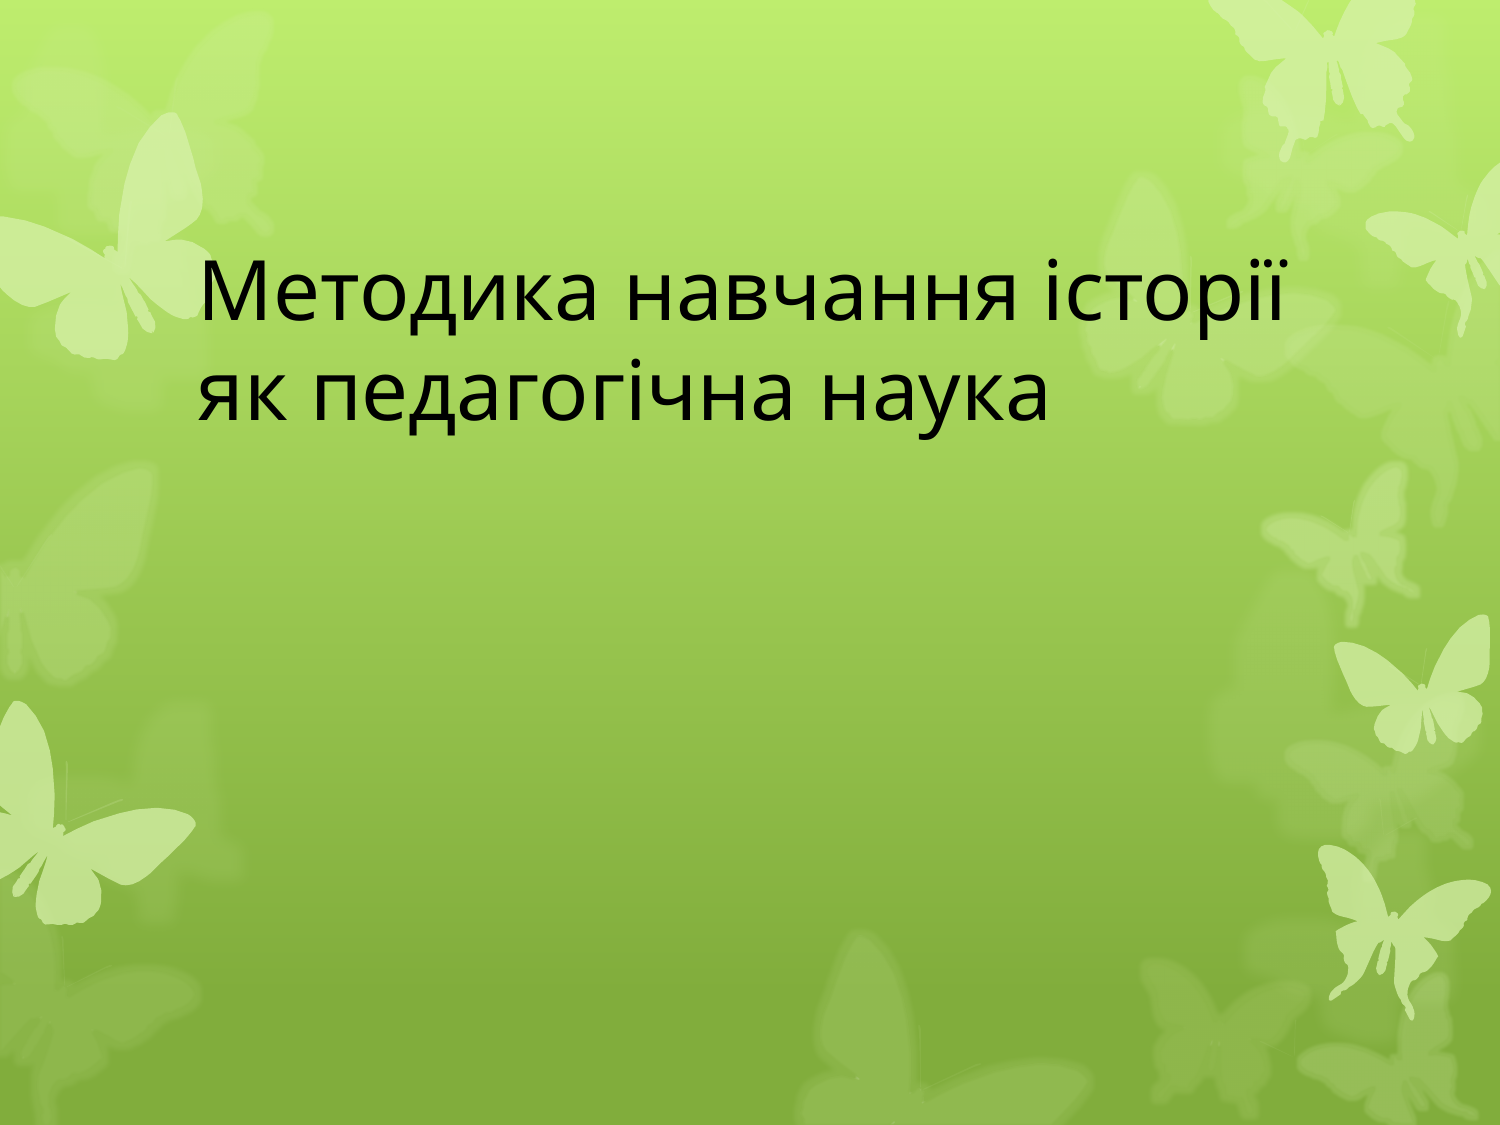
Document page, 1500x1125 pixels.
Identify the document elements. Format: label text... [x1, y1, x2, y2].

title Методика навчання історії як педагогічна наука [183, 90, 1400, 445]
